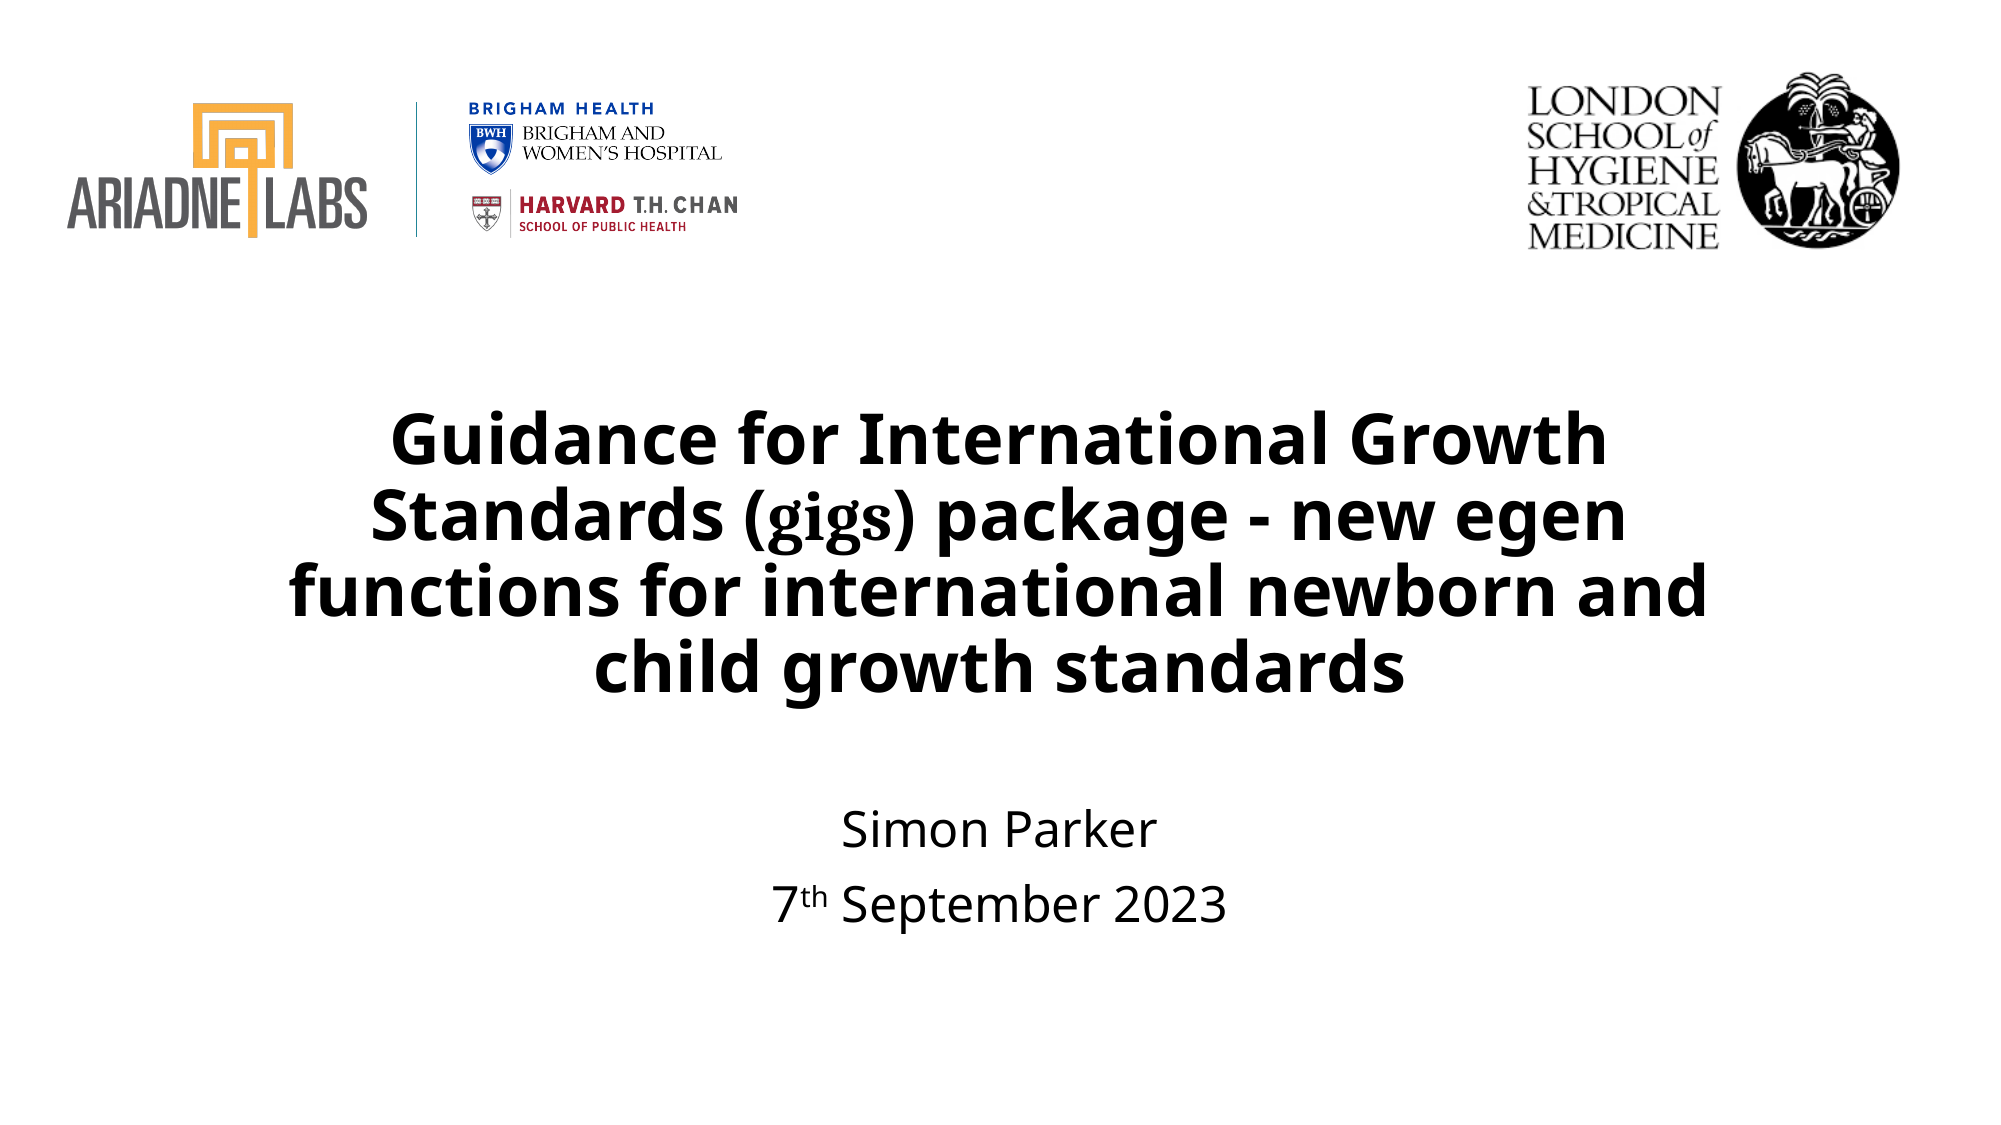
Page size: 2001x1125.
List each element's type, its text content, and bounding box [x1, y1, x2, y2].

picture [469, 102, 722, 175]
title Guidance for International Growth Standards (gigs) package - new egen functions for international newborn and child growth standards [249, 393, 1750, 715]
picture [471, 189, 737, 238]
picture [1500, 58, 1921, 275]
picture [34, 77, 409, 264]
subtitle Simon Parker 7th September 2023 [249, 797, 1750, 954]
